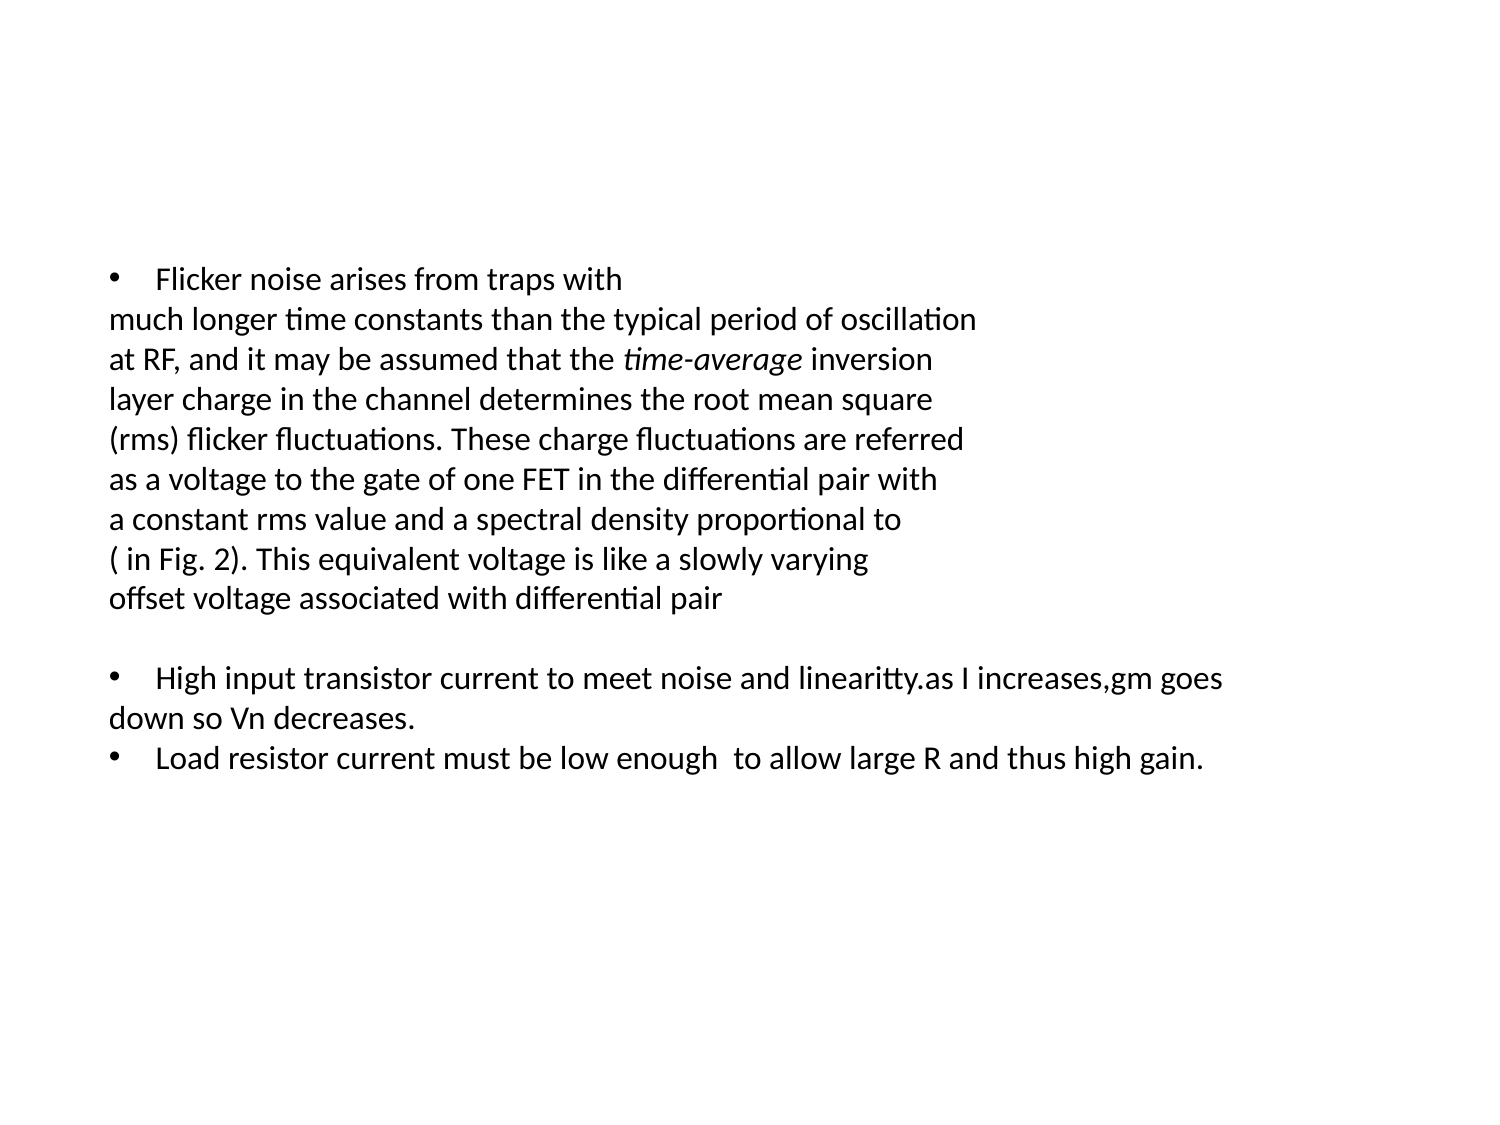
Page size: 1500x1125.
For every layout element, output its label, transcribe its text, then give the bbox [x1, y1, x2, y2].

text_box Flicker noise arises from traps with much longer time constants than the typical period of oscillation at RF, and it may be assumed that the time-average inversion layer charge in the channel determines the root mean square (rms) flicker fluctuations. These charge fluctuations are referred as a voltage to the gate of one FET in the differential pair with a constant rms value and a spectral density proportional to ( in Fig. 2). This equivalent voltage is like a slowly varying offset voltage associated with differential pair High input transistor current to meet noise and linearitty.as I increases,gm goes down so Vn decreases. Load resistor current must be low enough to allow large R and thus high gain. [94, 249, 1248, 864]
